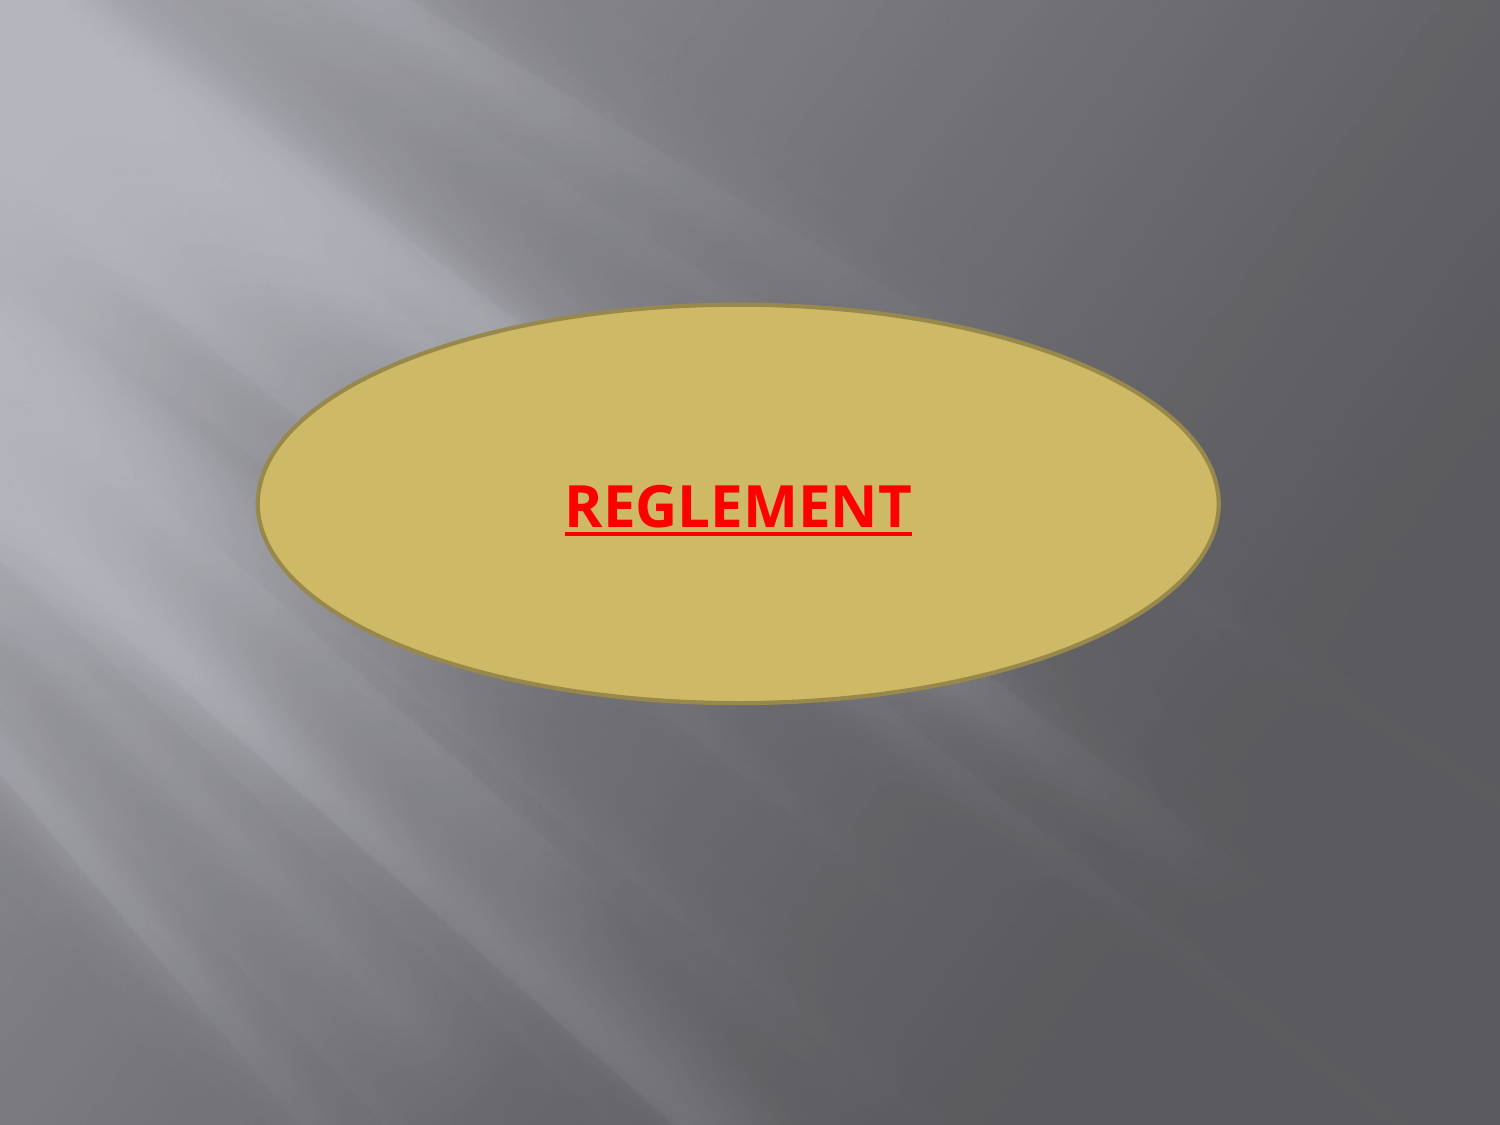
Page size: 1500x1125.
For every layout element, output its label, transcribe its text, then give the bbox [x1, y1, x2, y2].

text_box REGLEMENT [255, 302, 1221, 706]
